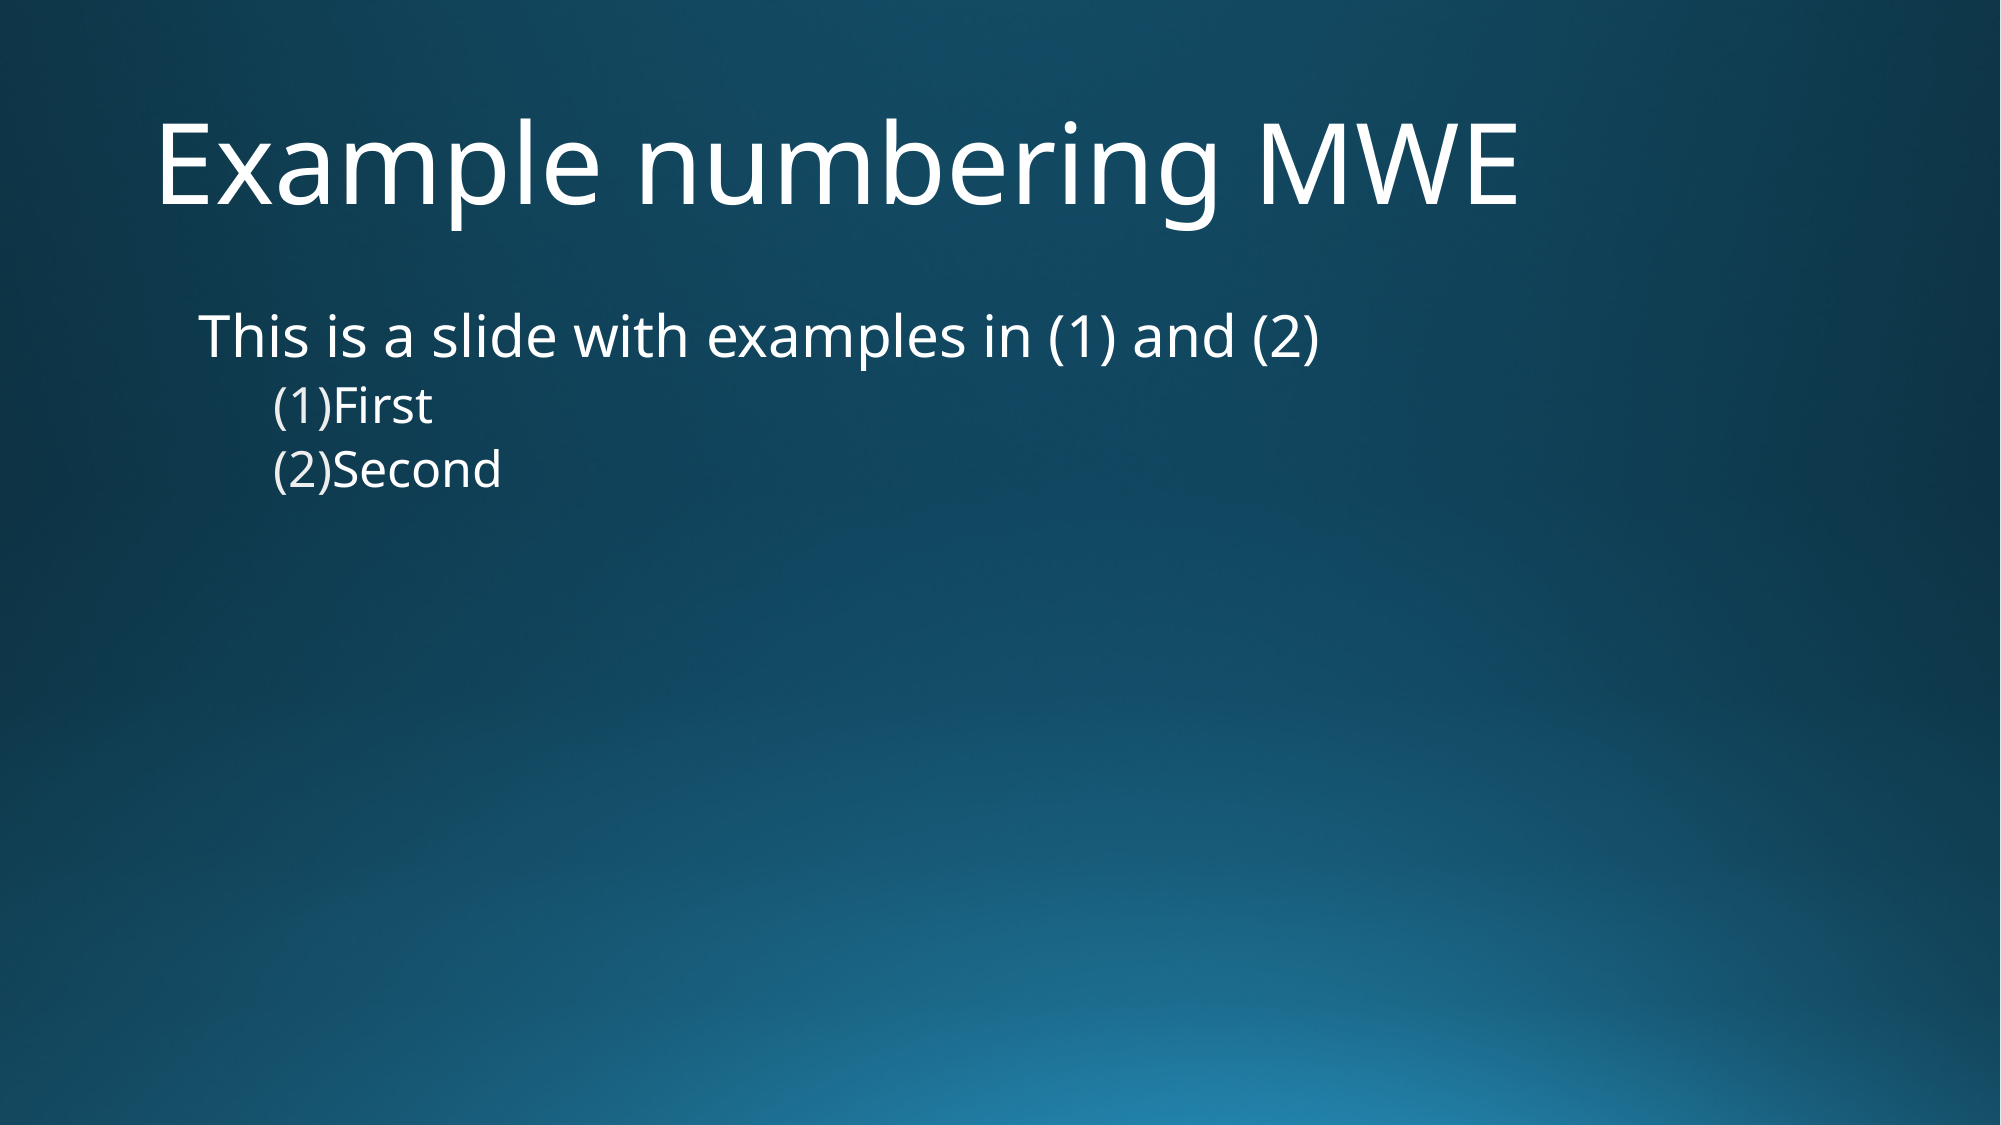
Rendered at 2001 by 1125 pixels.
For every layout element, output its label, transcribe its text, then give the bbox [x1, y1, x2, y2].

picture [0, 0, 2001, 1125]
list This is a slide with examples in (1) and (2) First Second [183, 299, 1863, 1014]
title Example numbering MWE [137, 59, 1863, 278]
